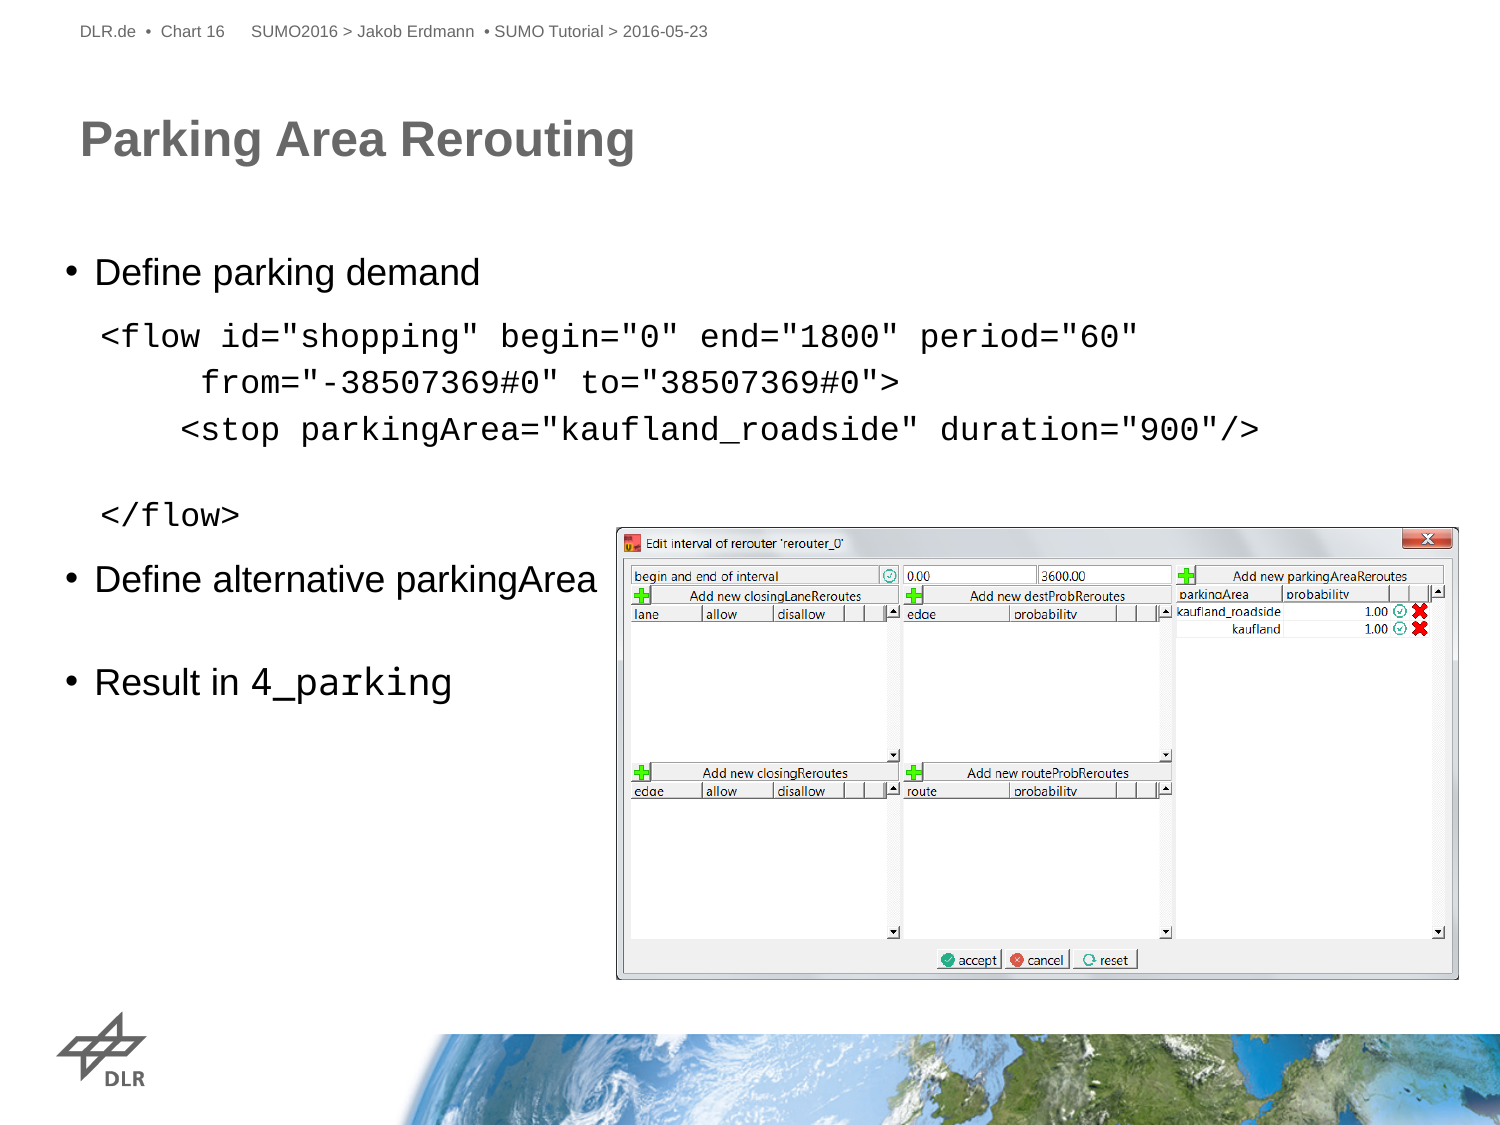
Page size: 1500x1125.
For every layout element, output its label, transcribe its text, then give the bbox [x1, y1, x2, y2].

list <flow id="shopping" begin="0" end="1800" period="60" from="-38507369#0" to="38507369#0"> <stop parkingArea="kaufland_roadside" duration="900"/> </flow> [100, 314, 1341, 551]
picture [615, 526, 1459, 980]
footer SUMO2016 > Jakob Erdmann • SUMO Tutorial > 2016-05-23 [251, 20, 1421, 45]
list Define parking demand Define alternative parkingArea Result in 4_parking [64, 196, 1433, 988]
picture [0, 1007, 1500, 1125]
slide_number DLR.de • Chart 16 [79, 20, 251, 45]
title Parking Area Rerouting [79, 106, 1421, 196]
